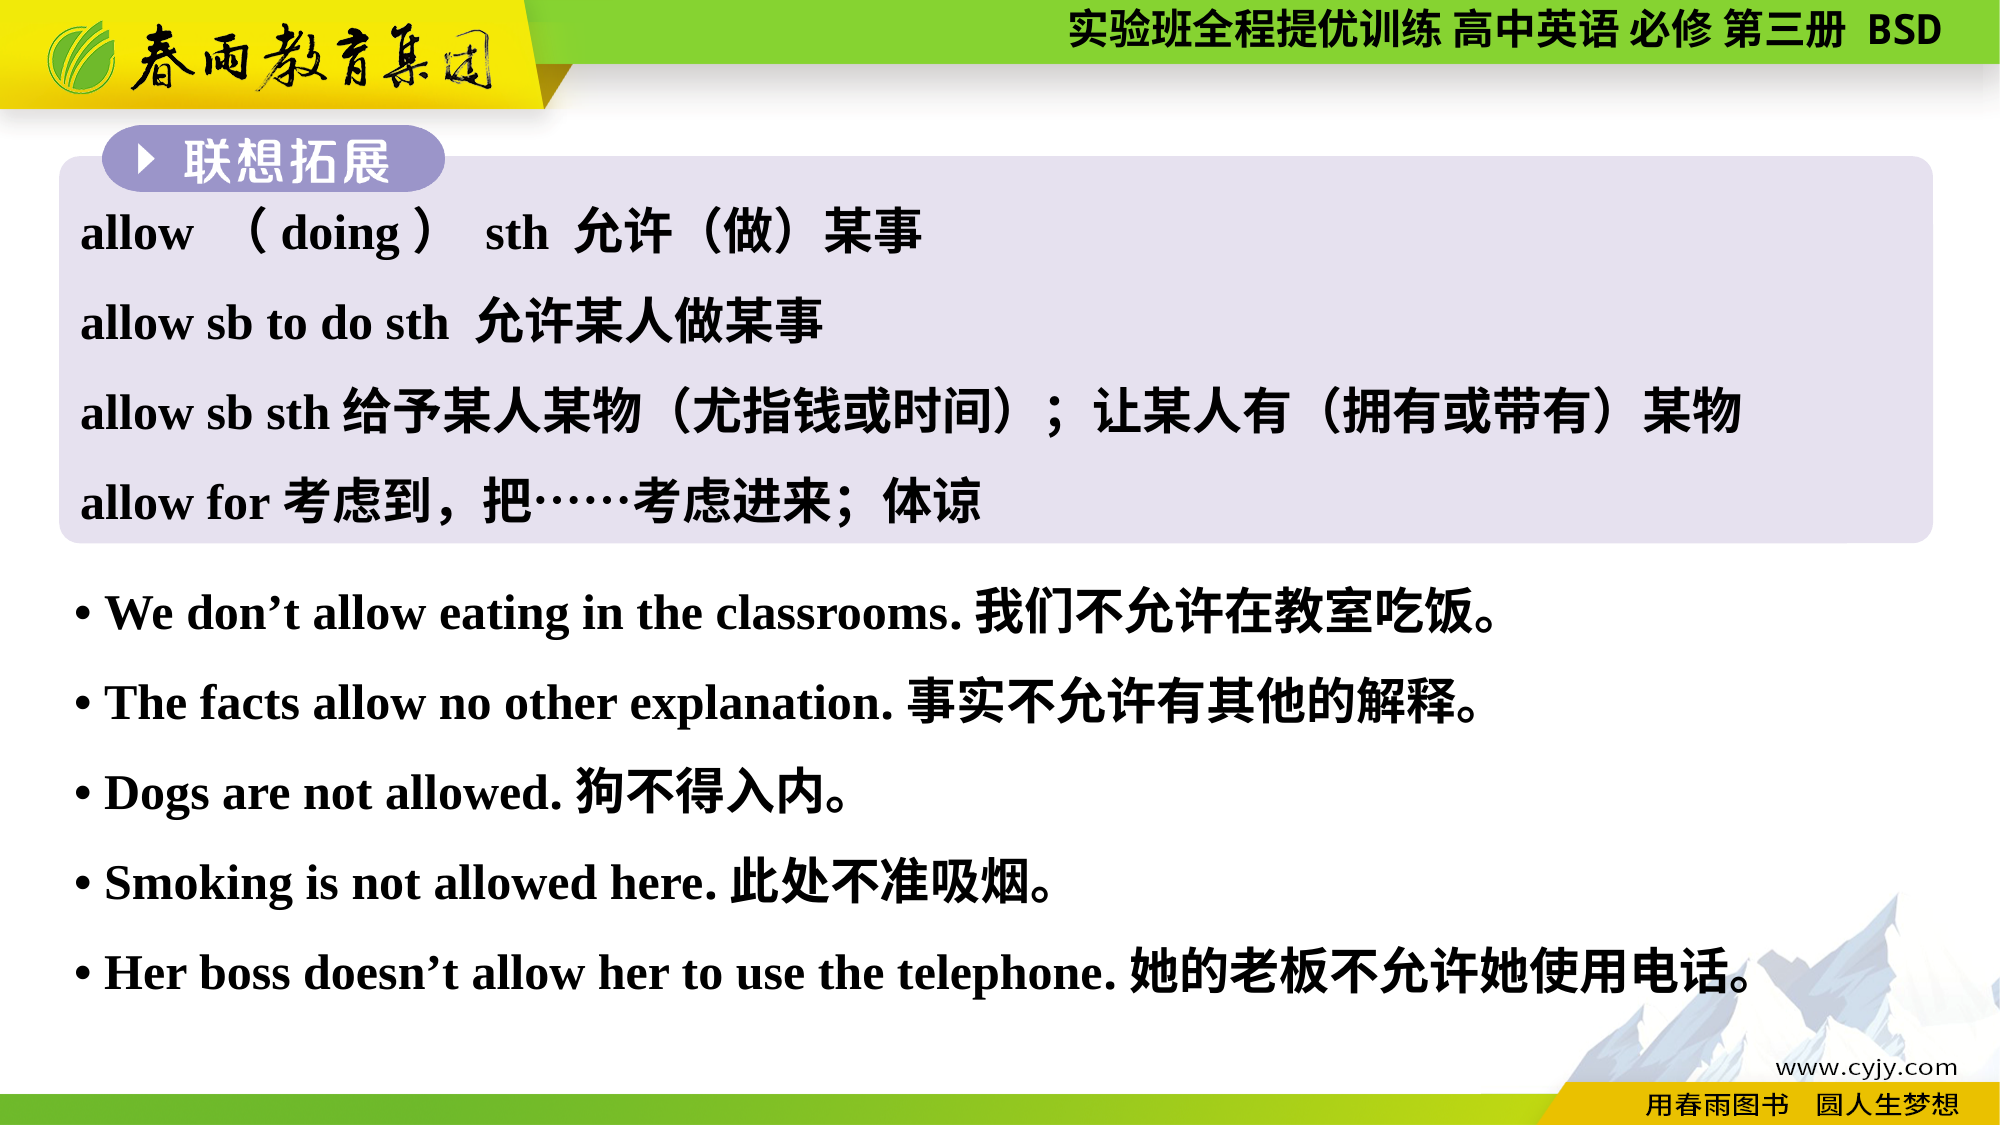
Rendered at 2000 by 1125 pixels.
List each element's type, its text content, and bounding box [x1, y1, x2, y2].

text_box allow （doing） sth 允许（做）某事 allow sb to do sth 允许某人做某事 allow sb sth给予某人某物（尤指钱或时间）；让某人有（拥有或带有）某物 allow for考虑到，把……考虑进来；体谅 [59, 156, 1934, 541]
picture [0, 0, 2000, 1125]
list • We don’t allow eating in the classrooms.我们不允许在教室吃饭。 • The facts allow no other explanation.事实不允许有其他的解释。 • Dogs are not allowed.狗不得入内。 • Smoking is not allowed here.此处不准吸烟。 • Her boss doesn’t allow her to use the telephone.她的老板不允许她使用电话。 [59, 541, 1944, 1012]
